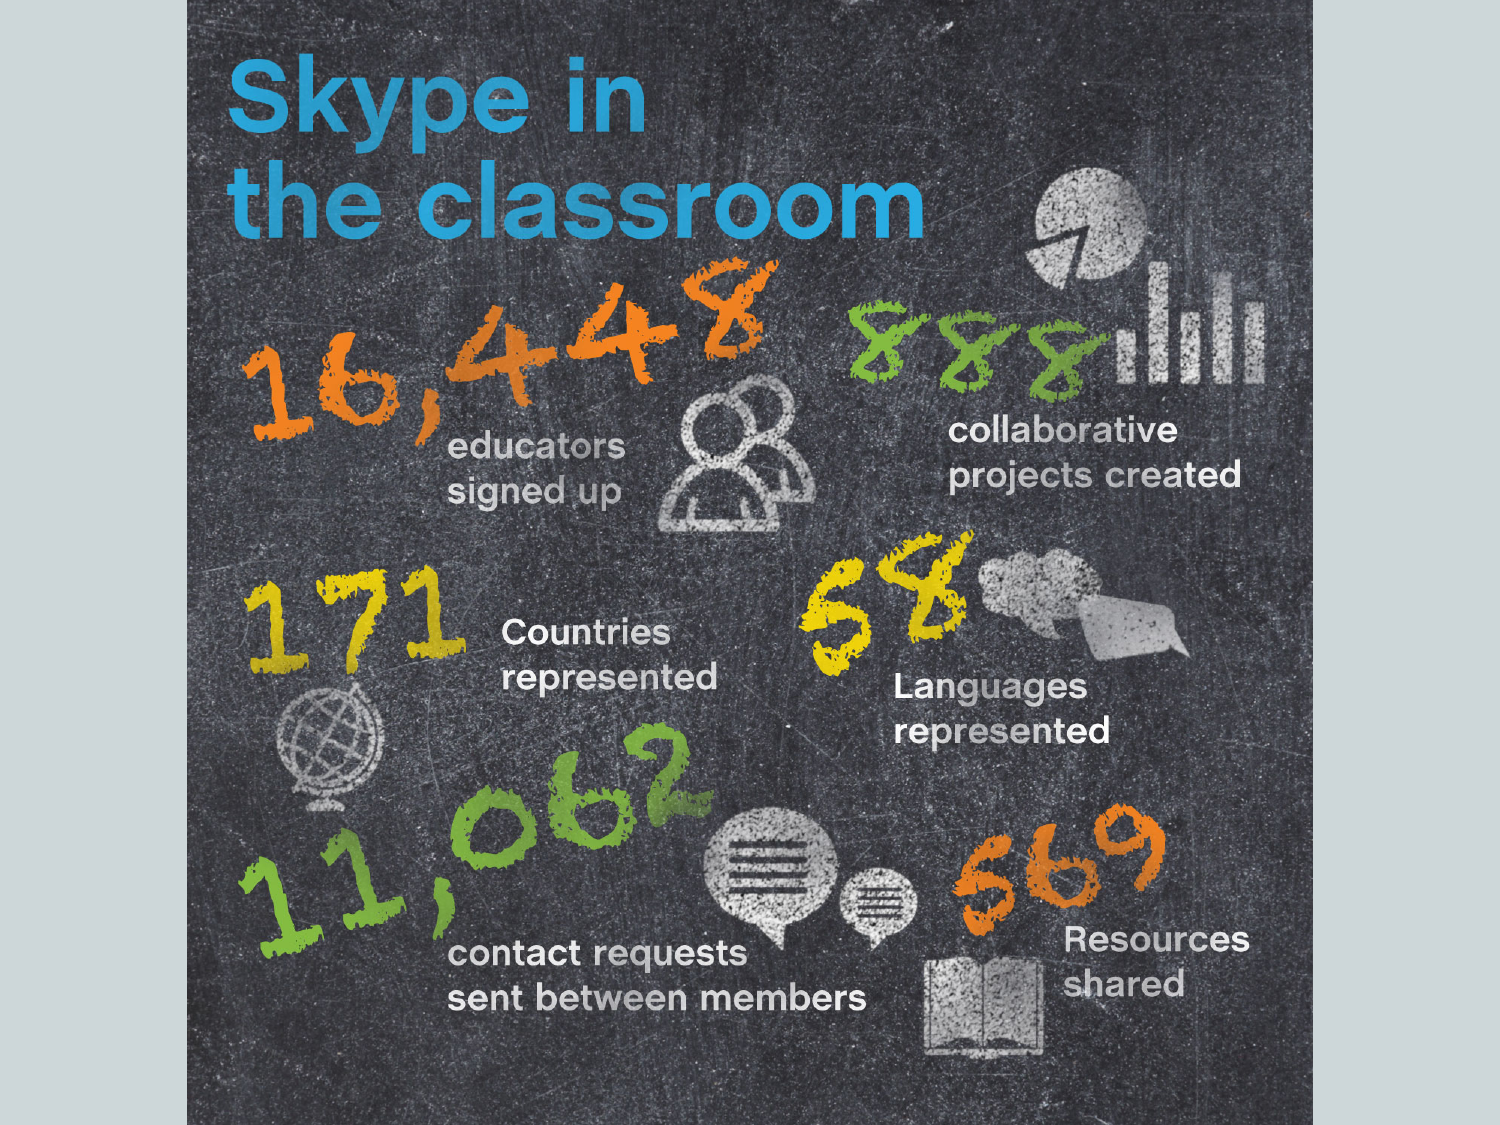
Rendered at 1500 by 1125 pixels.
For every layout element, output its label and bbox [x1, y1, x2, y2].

picture [187, 0, 1313, 1125]
